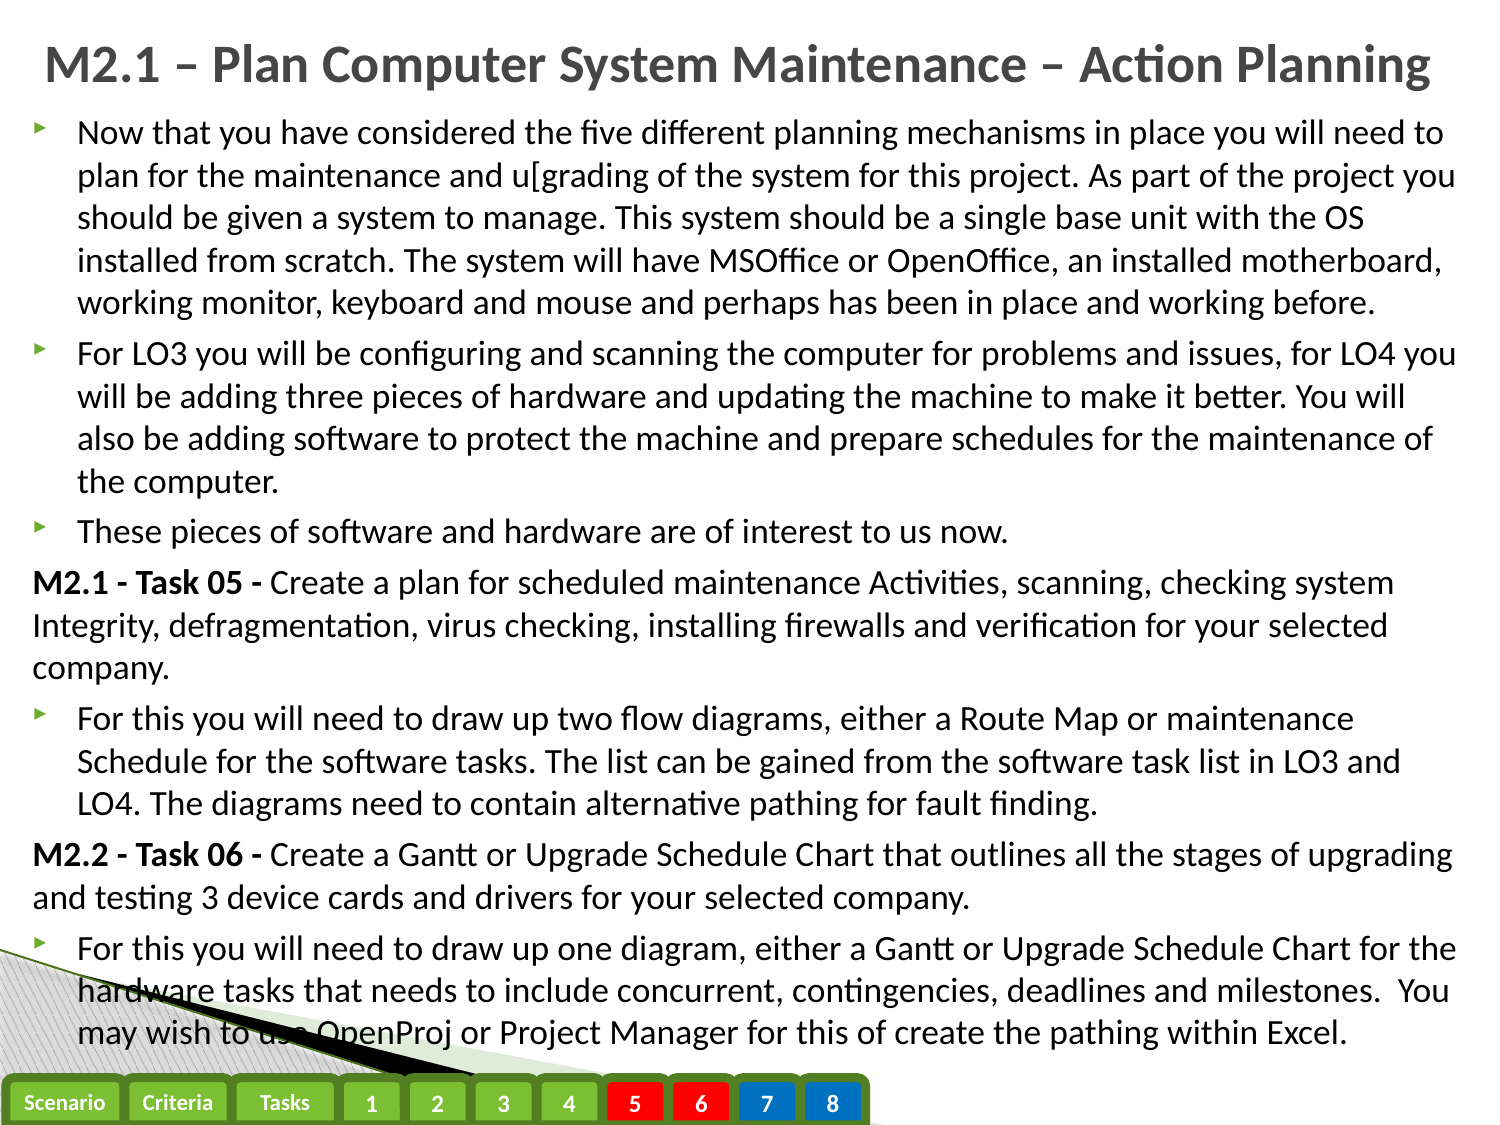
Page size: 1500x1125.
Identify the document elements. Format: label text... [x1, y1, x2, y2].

title M2.1 – Plan Computer System Maintenance – Action Planning [29, 30, 1463, 90]
list Now that you have considered the five different planning mechanisms in place you will need to plan for the maintenance and u[grading of the system for this project. As part of the project you should be given a system to manage. This system should be a single base unit with the OS installed from scratch. The system will have MSOffice or OpenOffice, an installed motherboard, working monitor, keyboard and mouse and perhaps has been in place and working before. For LO3 you will be configuring and scanning the computer for problems and issues, for LO4 you will be adding three pieces of hardware and updating the machine to make it better. You will also be adding software to protect the machine and prepare schedules for the maintenance of the computer. These pieces of software and hardware are of interest to us now. M2.1 - Task 05 - Create a plan for scheduled maintenance Activities, scanning, checking system Integrity, defragmentation, virus checking, installing firewalls and verification for your selected company. For this you will need to draw up two flow diagrams, either a Route Map or maintenance Schedule for the software tasks. The list can be gained from the software task list in LO3 and LO4. The diagrams need to contain alternative pathing for fault finding. M2.2 - Task 06 - Create a Gantt or Upgrade Schedule Chart that outlines all the stages of upgrading and testing 3 device cards and drivers for your selected company. For this you will need to draw up one diagram, either a Gantt or Upgrade Schedule Chart for the hardware tasks that needs to include concurrent, contingencies, deadlines and milestones. You may wish to use OpenProj or Project Manager for this of create the pathing within Excel. [17, 101, 1483, 1047]
